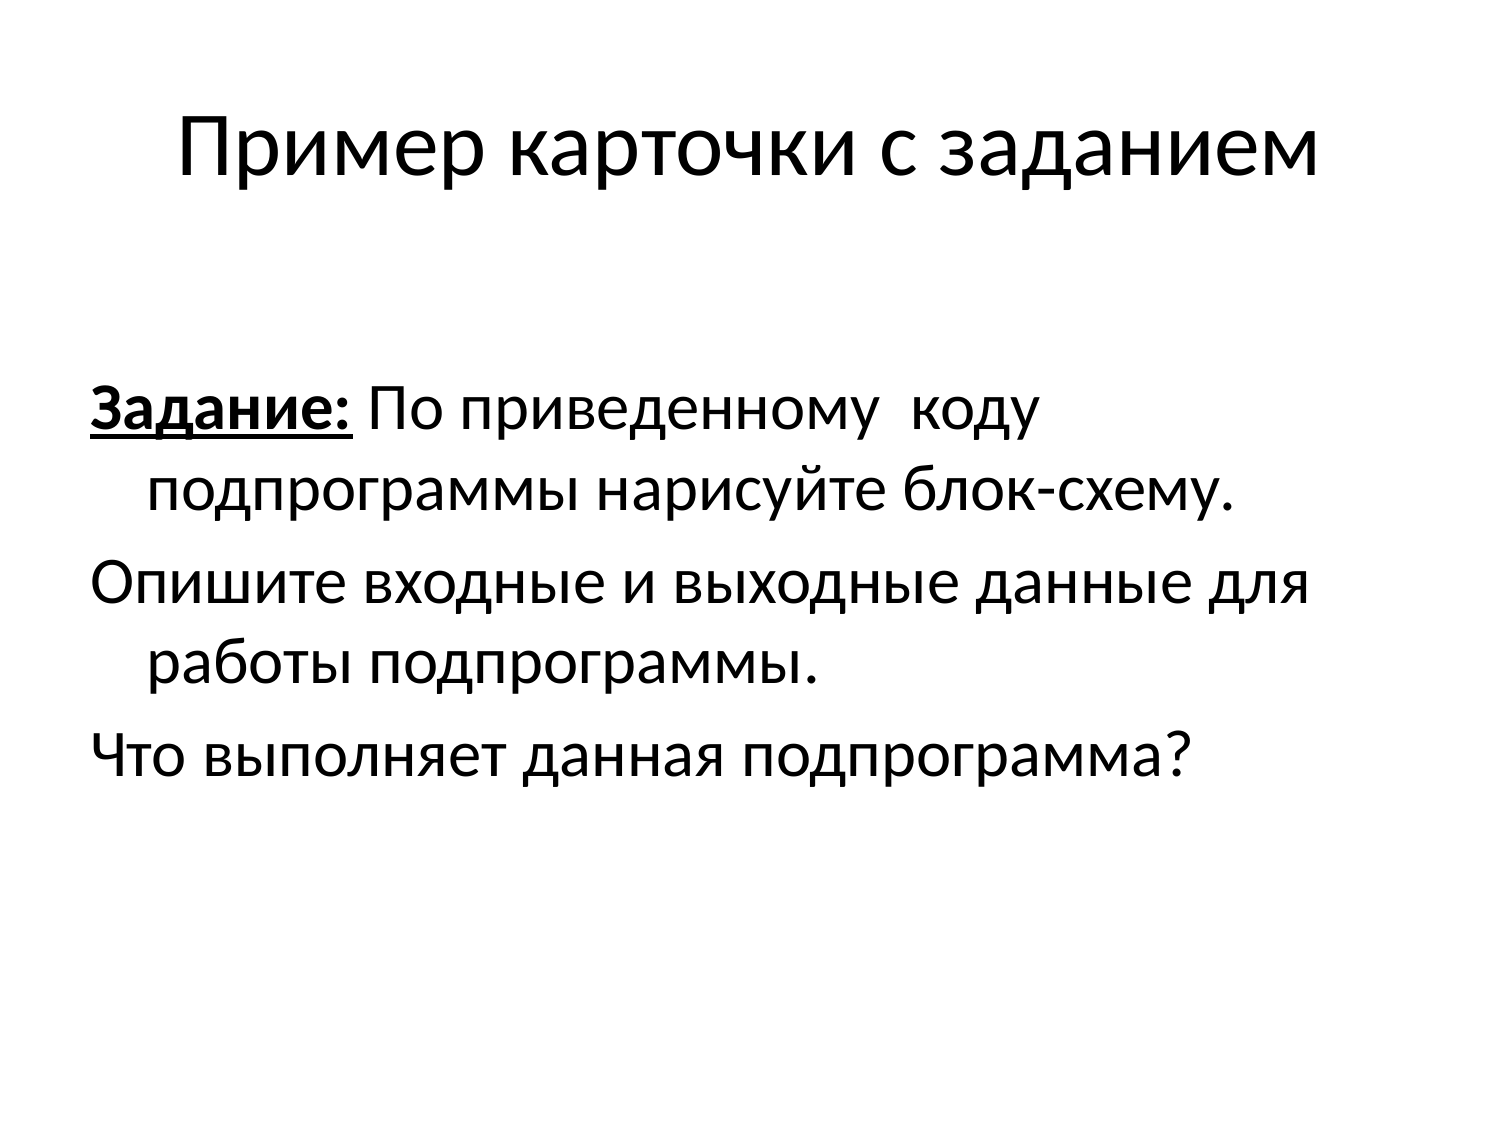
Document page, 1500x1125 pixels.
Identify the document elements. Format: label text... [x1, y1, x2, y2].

title Пример карточки с заданием [75, 45, 1425, 233]
list Задание: По приведенному коду подпрограммы нарисуйте блок-схему. Опишите входные и выходные данные для работы подпрограммы. Что выполняет данная подпрограмма? [75, 262, 1425, 1005]
